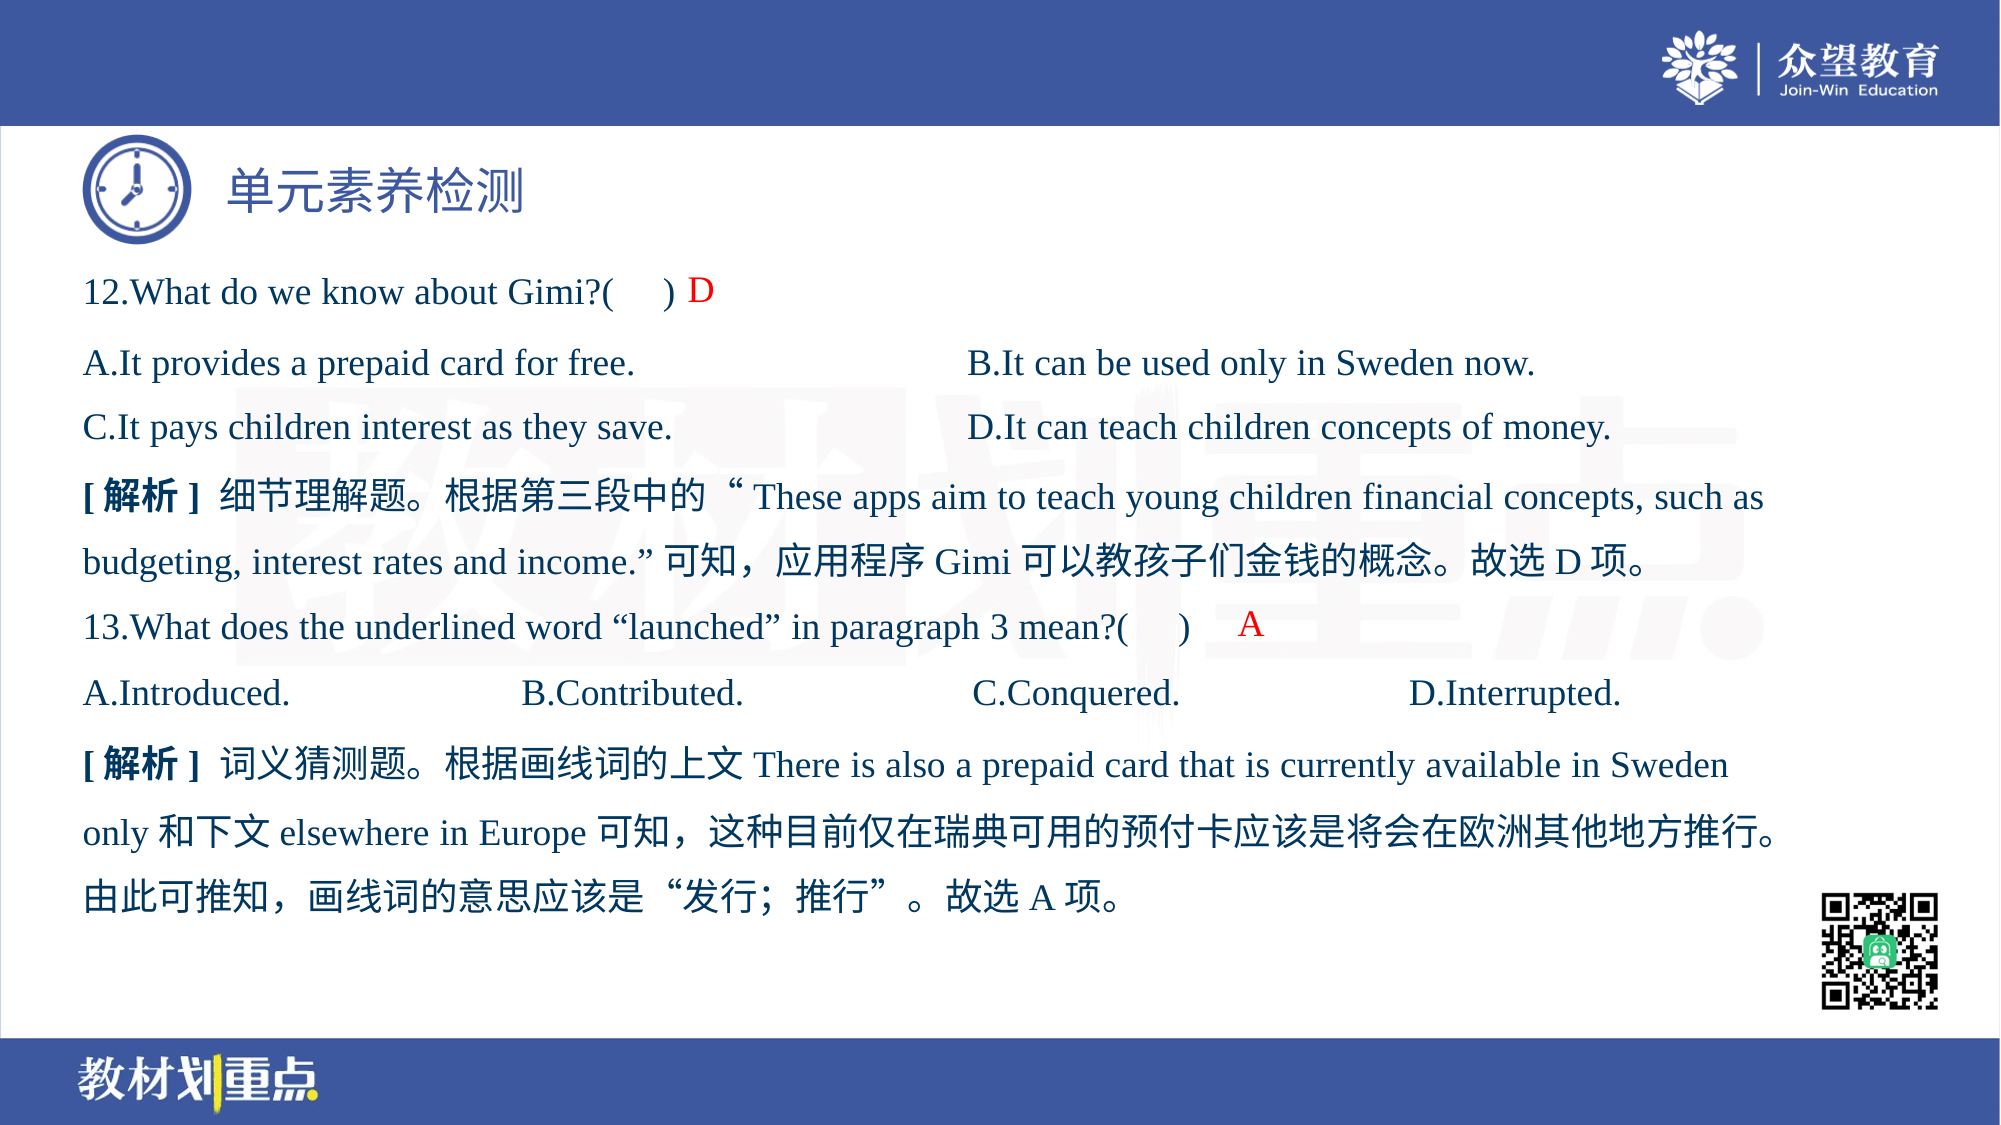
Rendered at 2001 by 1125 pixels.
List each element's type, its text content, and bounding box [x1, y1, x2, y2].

text_box [解析] 细节理解题。根据第三段中的“These apps aim to teach young children financial concepts, such as budgeting, interest rates and income.”可知，应用程序Gimi可以教孩子们金钱的概念。故选D项。 [82, 448, 1817, 575]
text_box D [673, 245, 729, 304]
text_box A [1223, 579, 1279, 638]
text_box 12.What do we know about Gimi?( ) [82, 247, 1817, 306]
text_box [解析] 词义猜测题。根据画线词的上文There is also a prepaid card that is currently available in Sweden only和下文elsewhere in Europe可知，这种目前仅在瑞典可用的预付卡应该是将会在欧洲其他地方推行。 由此可推知，画线词的意思应该是“发行；推行”。故选A项。 [82, 715, 1817, 912]
text_box A.Introduced. B.Contributed. C.Conquered. D.Interrupted. [82, 648, 1817, 707]
picture [0, 0, 2000, 1125]
text_box 13.What does the underlined word “launched” in paragraph 3 mean?( ) [82, 581, 1817, 640]
text_box A.It provides a prepaid card for free. B.It can be used only in Sweden now. C.It pays children interest as they save. D.It can teach children concepts of money. [82, 313, 1817, 441]
